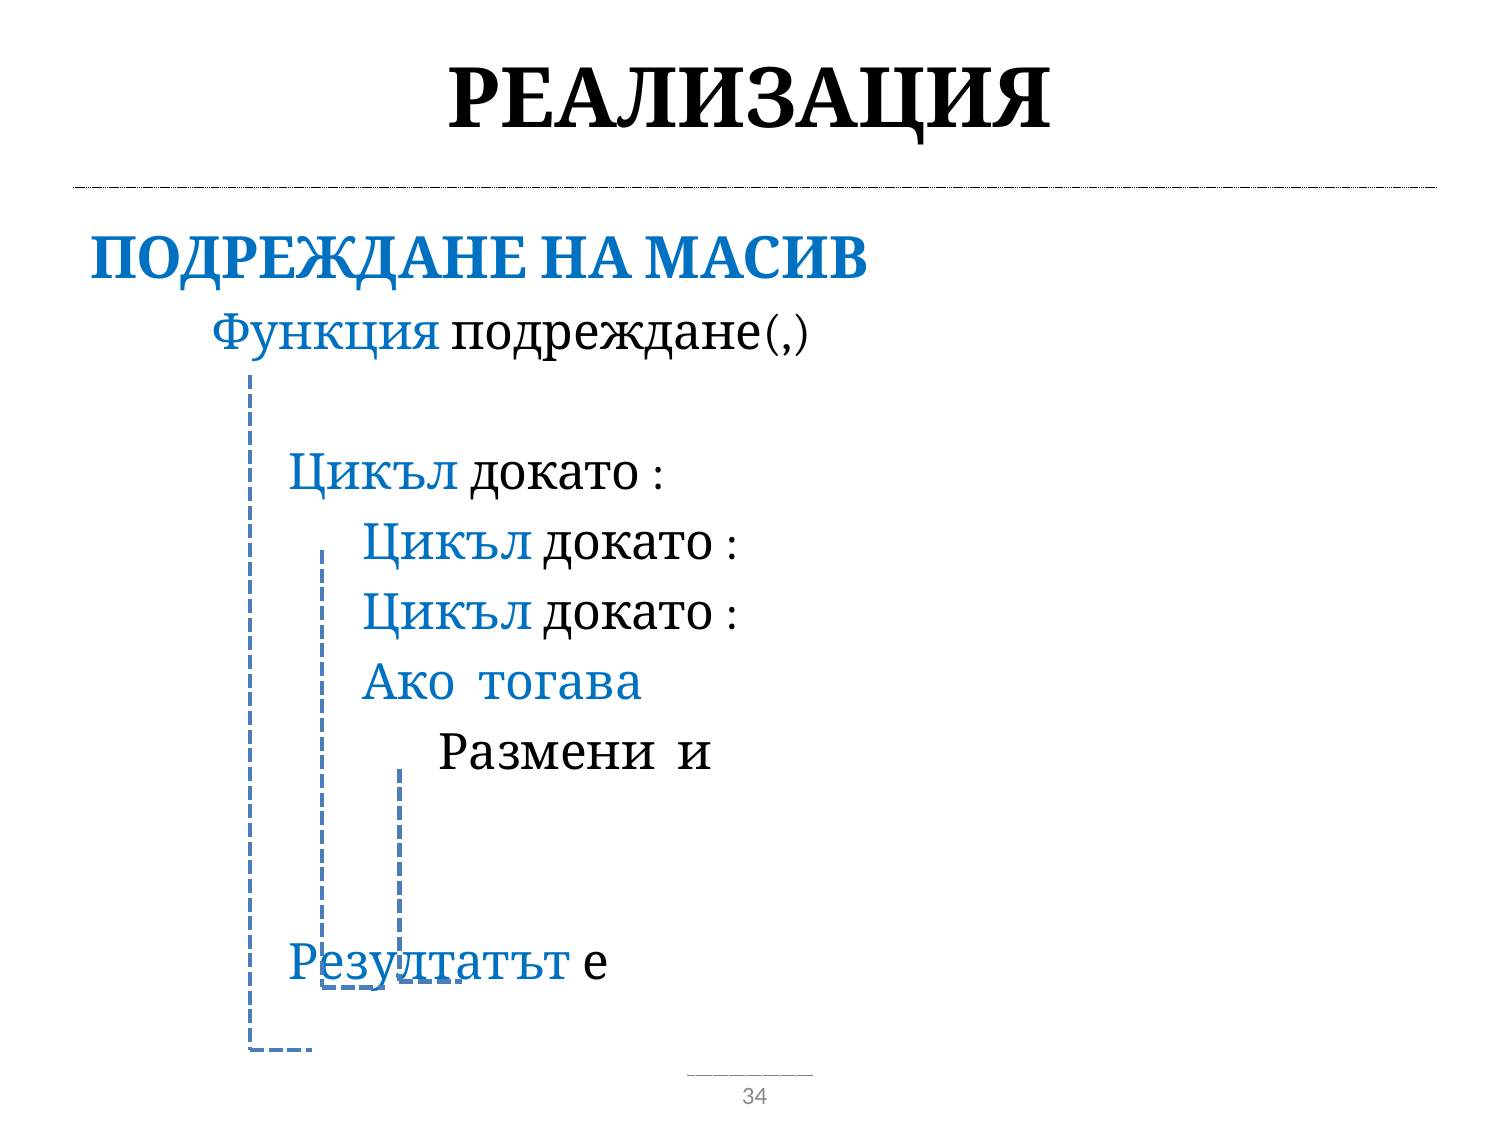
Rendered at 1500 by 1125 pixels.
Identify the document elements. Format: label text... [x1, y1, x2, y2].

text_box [321, 549, 385, 988]
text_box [249, 374, 313, 1051]
title Реализация [0, 0, 1500, 188]
slide_number 34 [579, 1065, 930, 1125]
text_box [399, 768, 463, 982]
